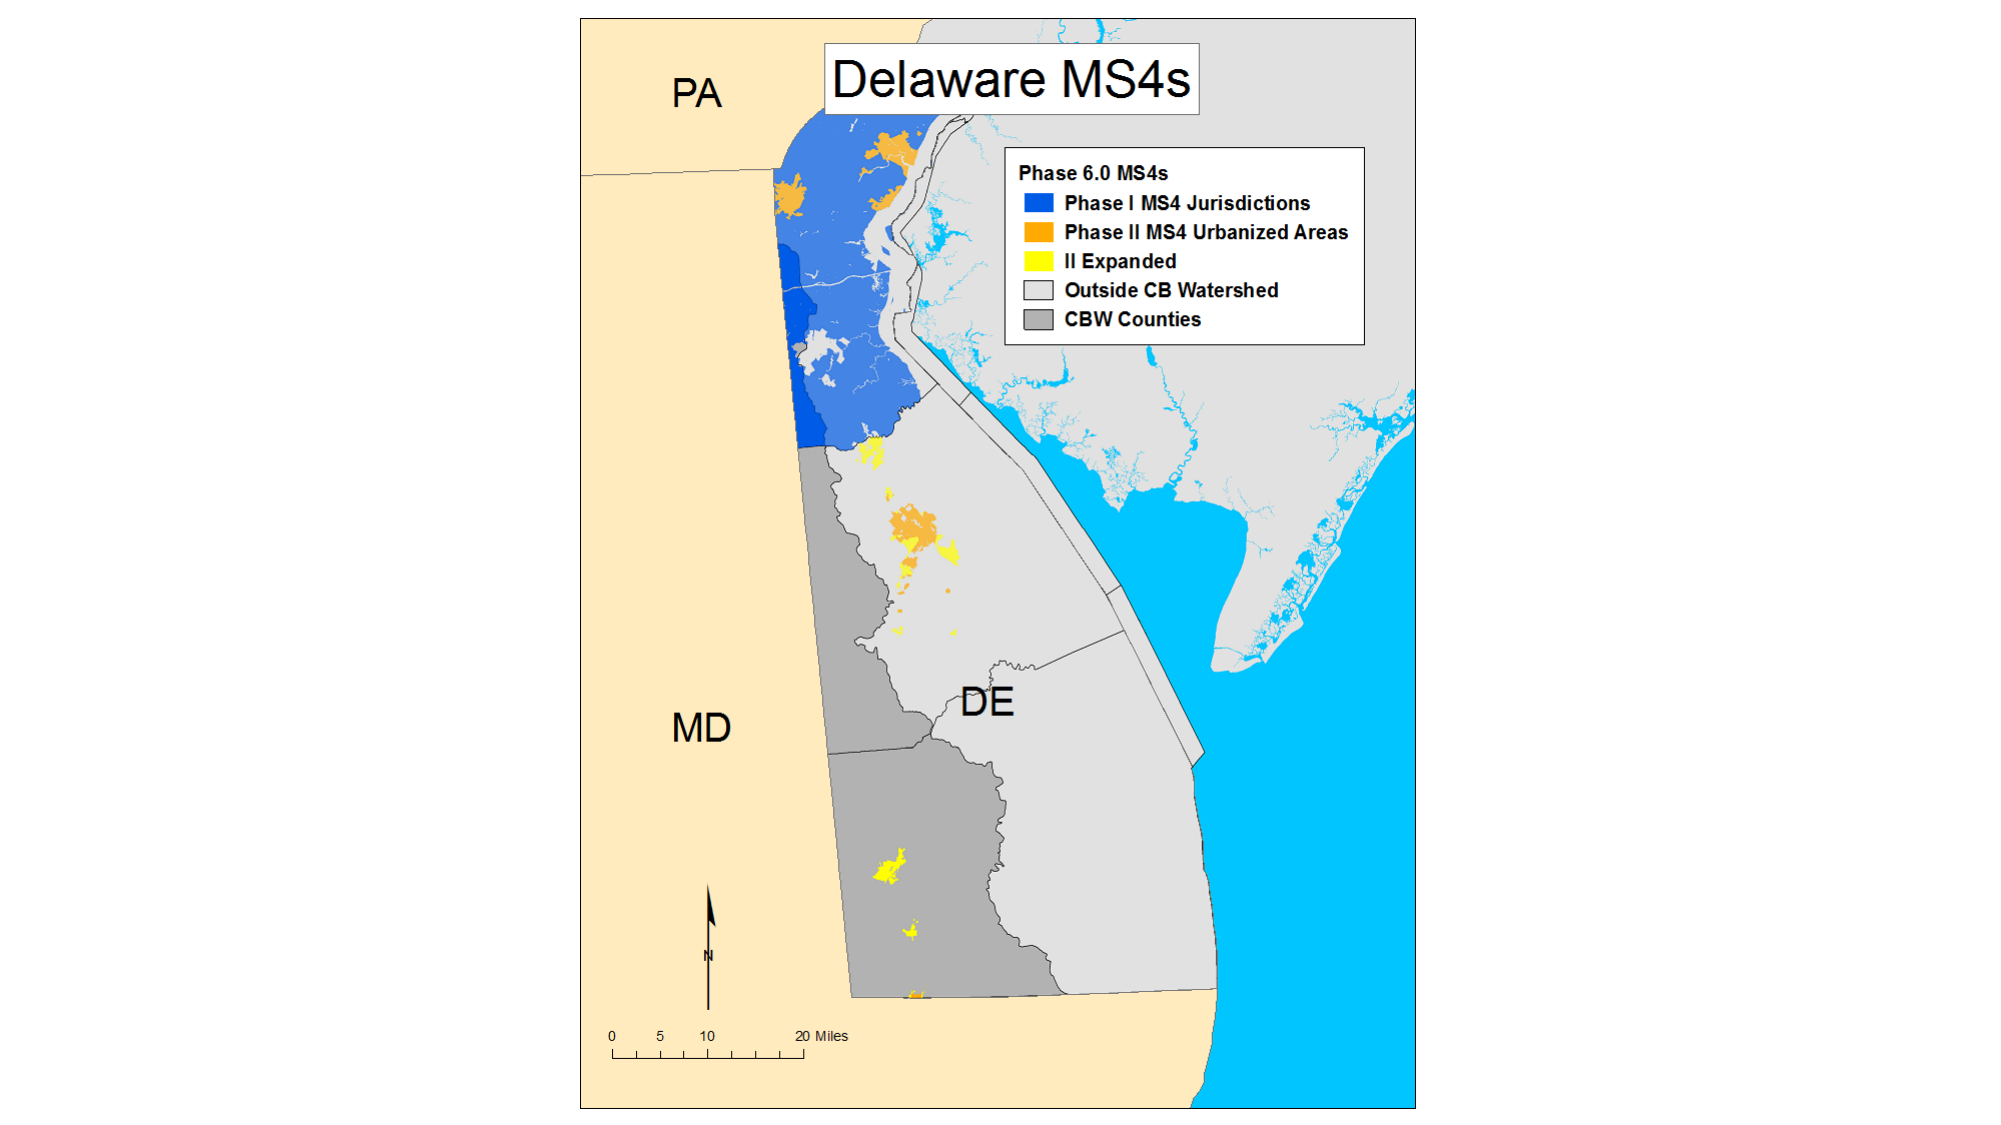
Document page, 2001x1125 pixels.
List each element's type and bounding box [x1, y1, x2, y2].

picture [565, 0, 1435, 1125]
